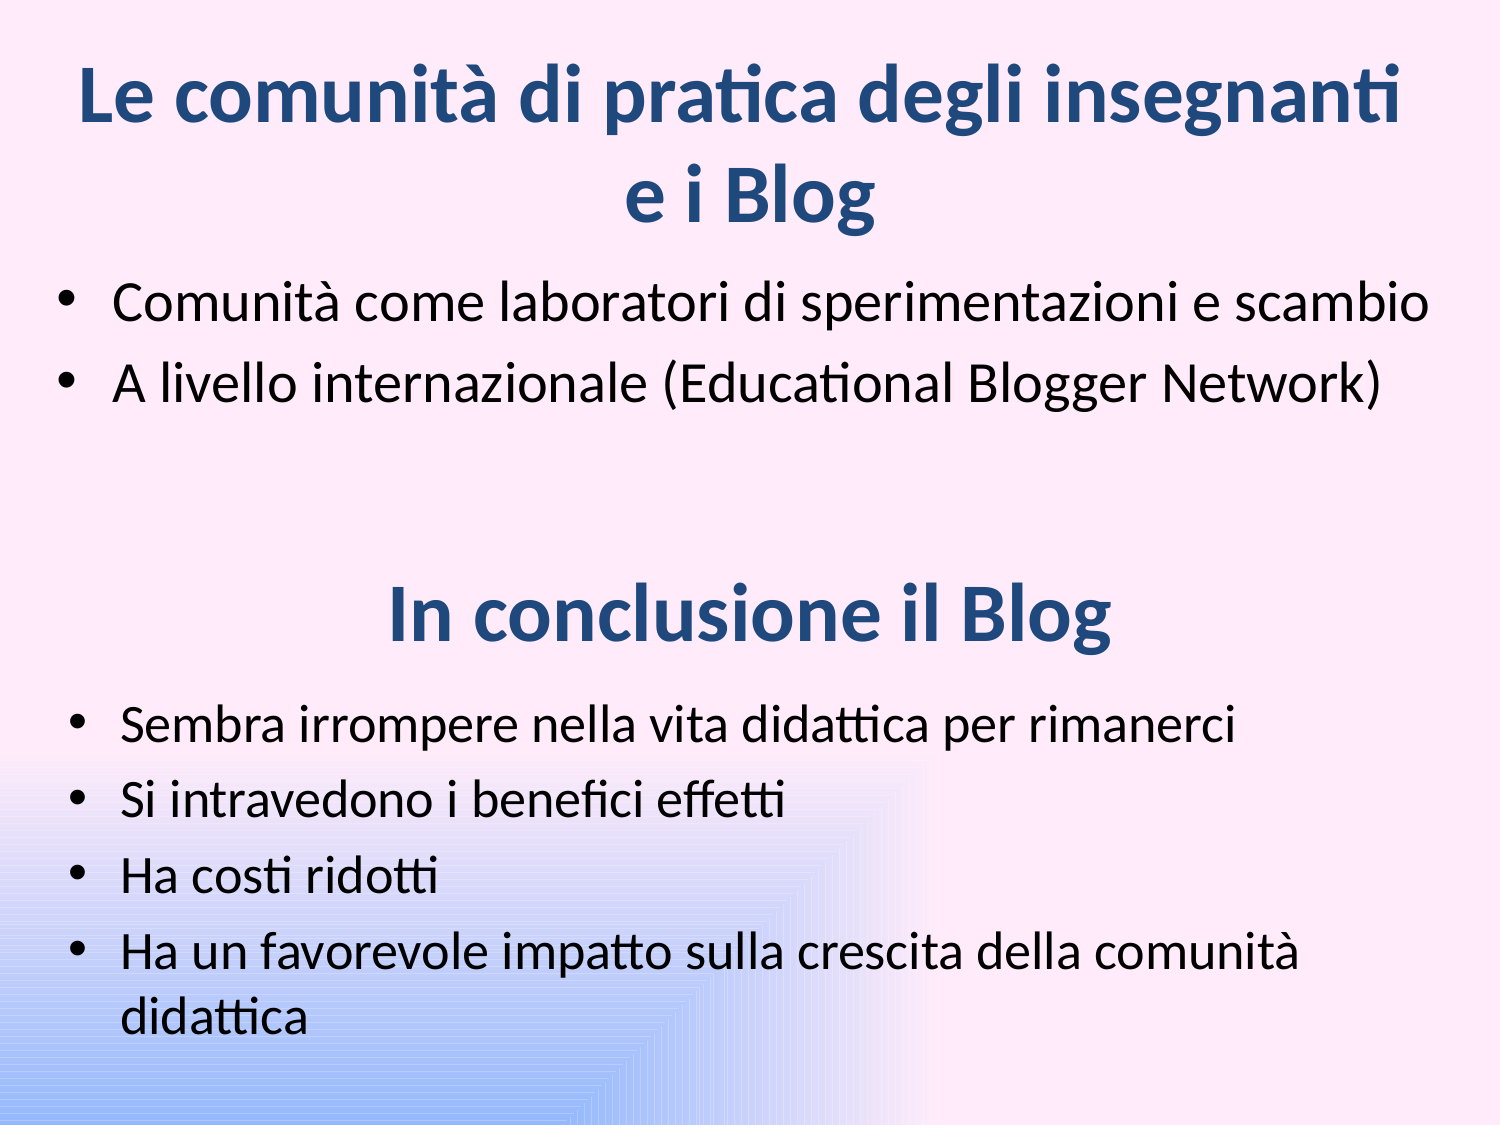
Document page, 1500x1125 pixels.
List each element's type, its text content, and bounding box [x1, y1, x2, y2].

list Sembra irrompere nella vita didattica per rimanerci Si intravedono i benefici effetti Ha costi ridotti Ha un favorevole impatto sulla crescita della comunità didattica [53, 680, 1402, 1059]
text_box In conclusione il Blog [0, 550, 1500, 666]
title Le comunità di pratica degli insegnanti e i Blog [0, 45, 1500, 233]
list Comunità come laboratori di sperimentazioni e scambio A livello internazionale (Educational Blogger Network) [41, 255, 1465, 480]
